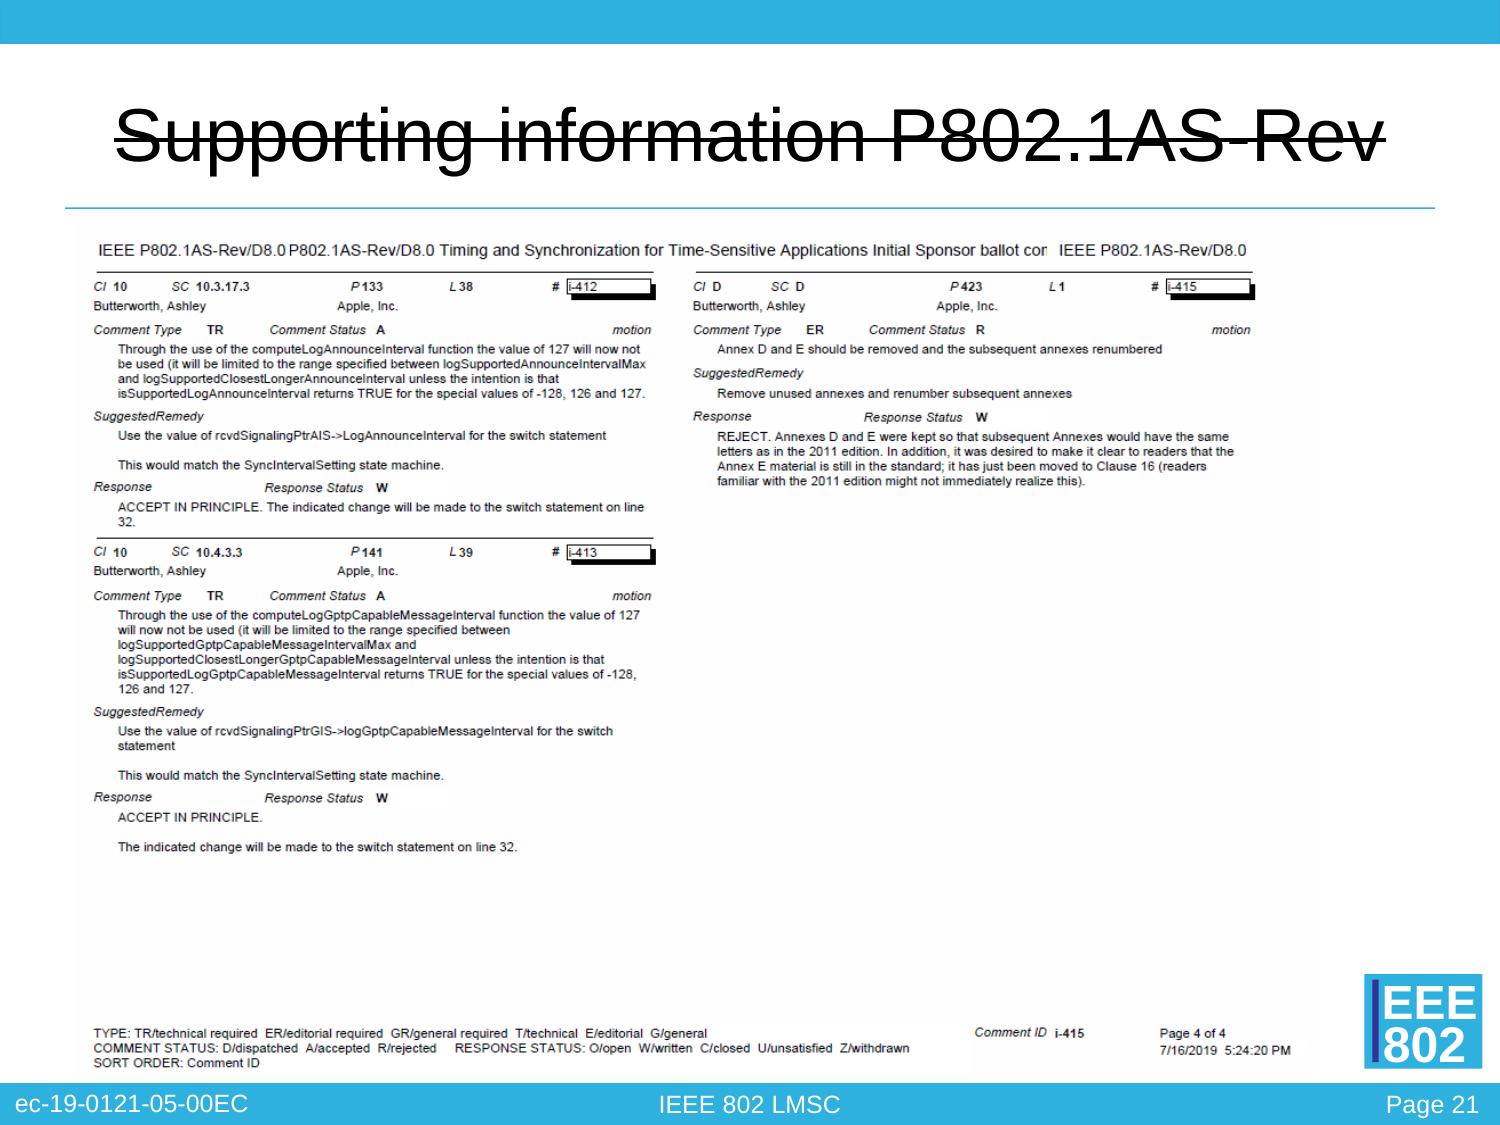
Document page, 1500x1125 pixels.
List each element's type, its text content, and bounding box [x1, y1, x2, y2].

title Supporting information P802.1AS-Rev [75, 66, 1425, 197]
picture [74, 224, 1316, 1080]
